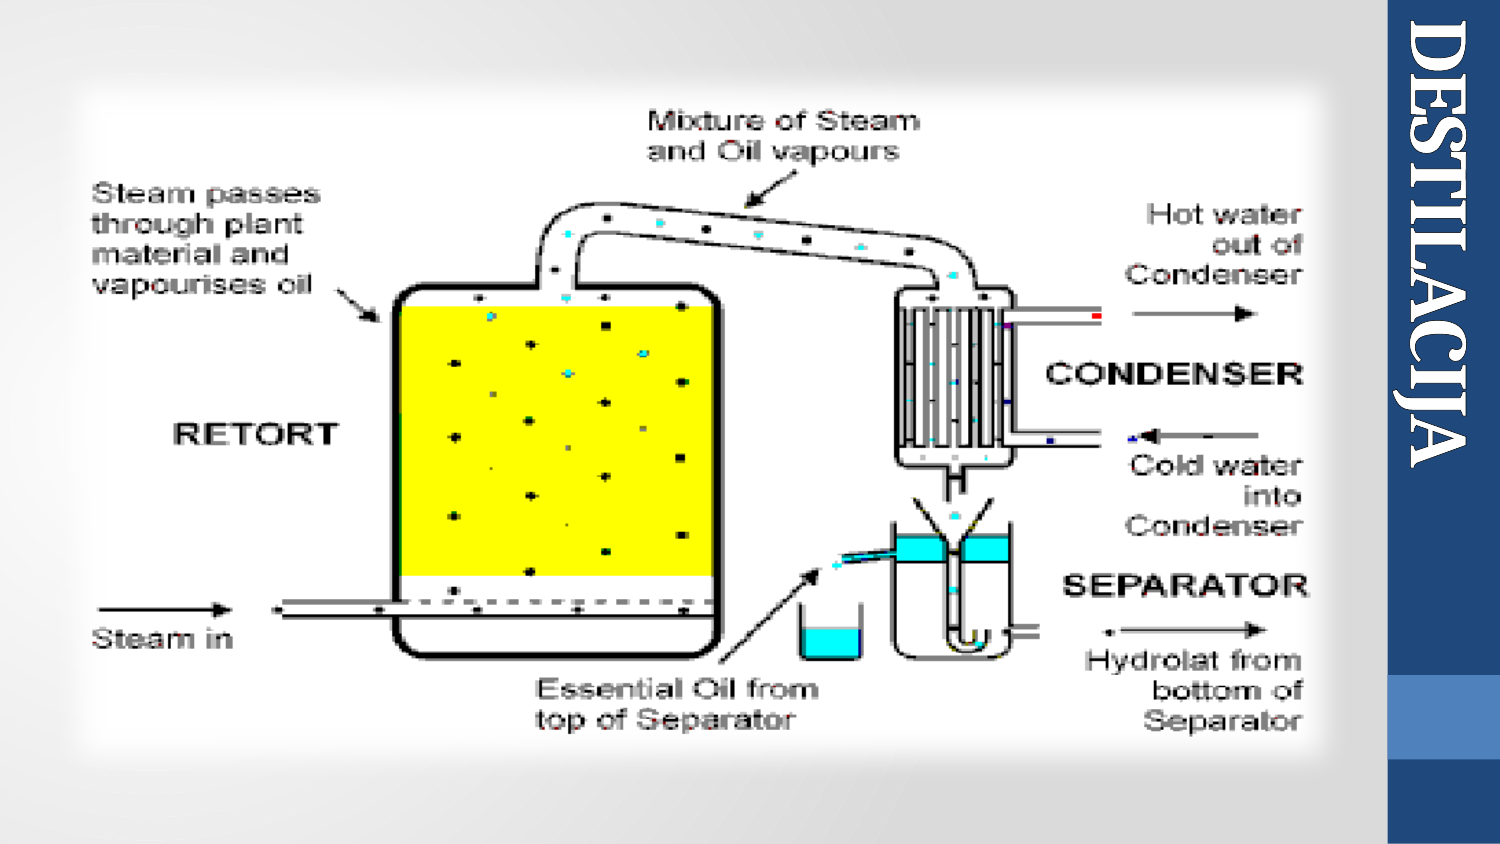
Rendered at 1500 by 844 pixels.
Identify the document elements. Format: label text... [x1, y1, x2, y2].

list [49, 58, 1353, 785]
title DESTILACIJA [1412, 2, 1476, 631]
